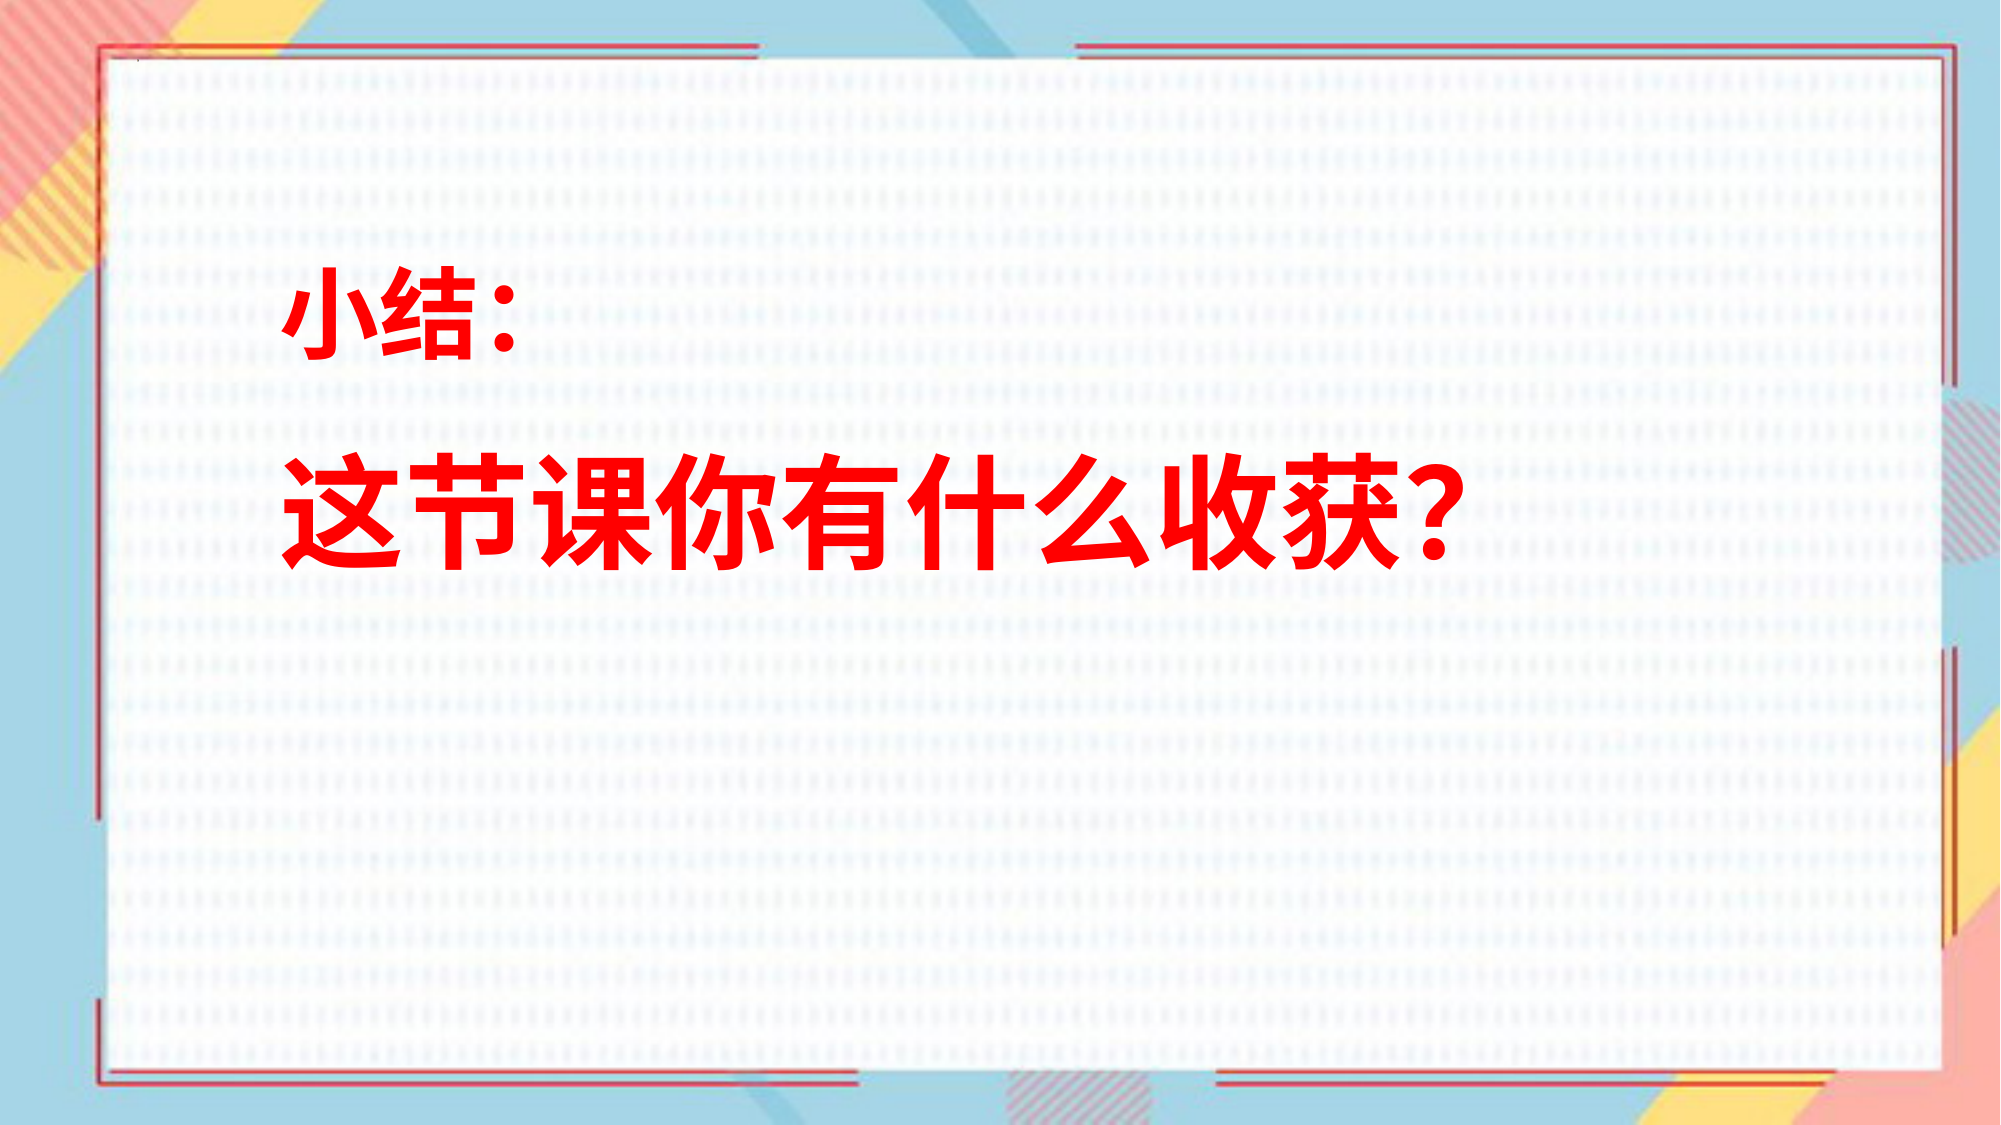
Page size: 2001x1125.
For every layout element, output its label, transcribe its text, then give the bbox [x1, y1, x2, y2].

text_box 小结： 这节课你有什么收获？ [264, 244, 1611, 592]
picture [0, 0, 2001, 1125]
